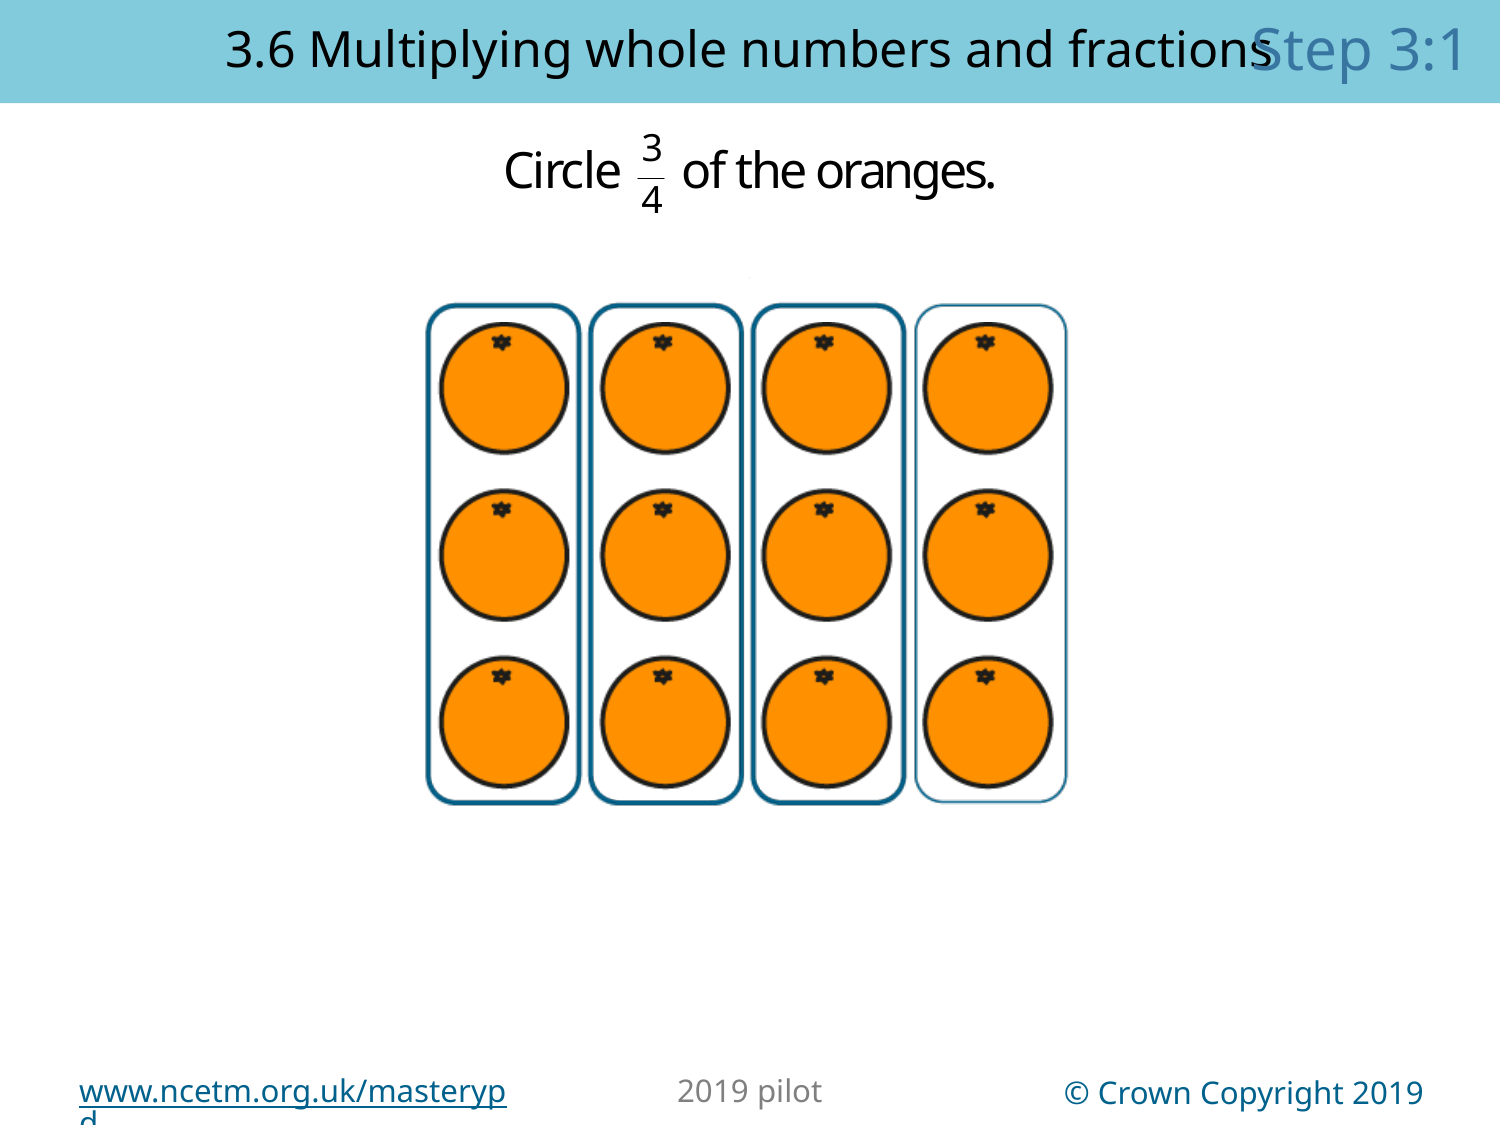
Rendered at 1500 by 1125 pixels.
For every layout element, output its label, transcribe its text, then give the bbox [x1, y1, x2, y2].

list Step 3:1 [0, 0, 1500, 104]
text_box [500, 127, 999, 220]
picture [101, 277, 1399, 982]
